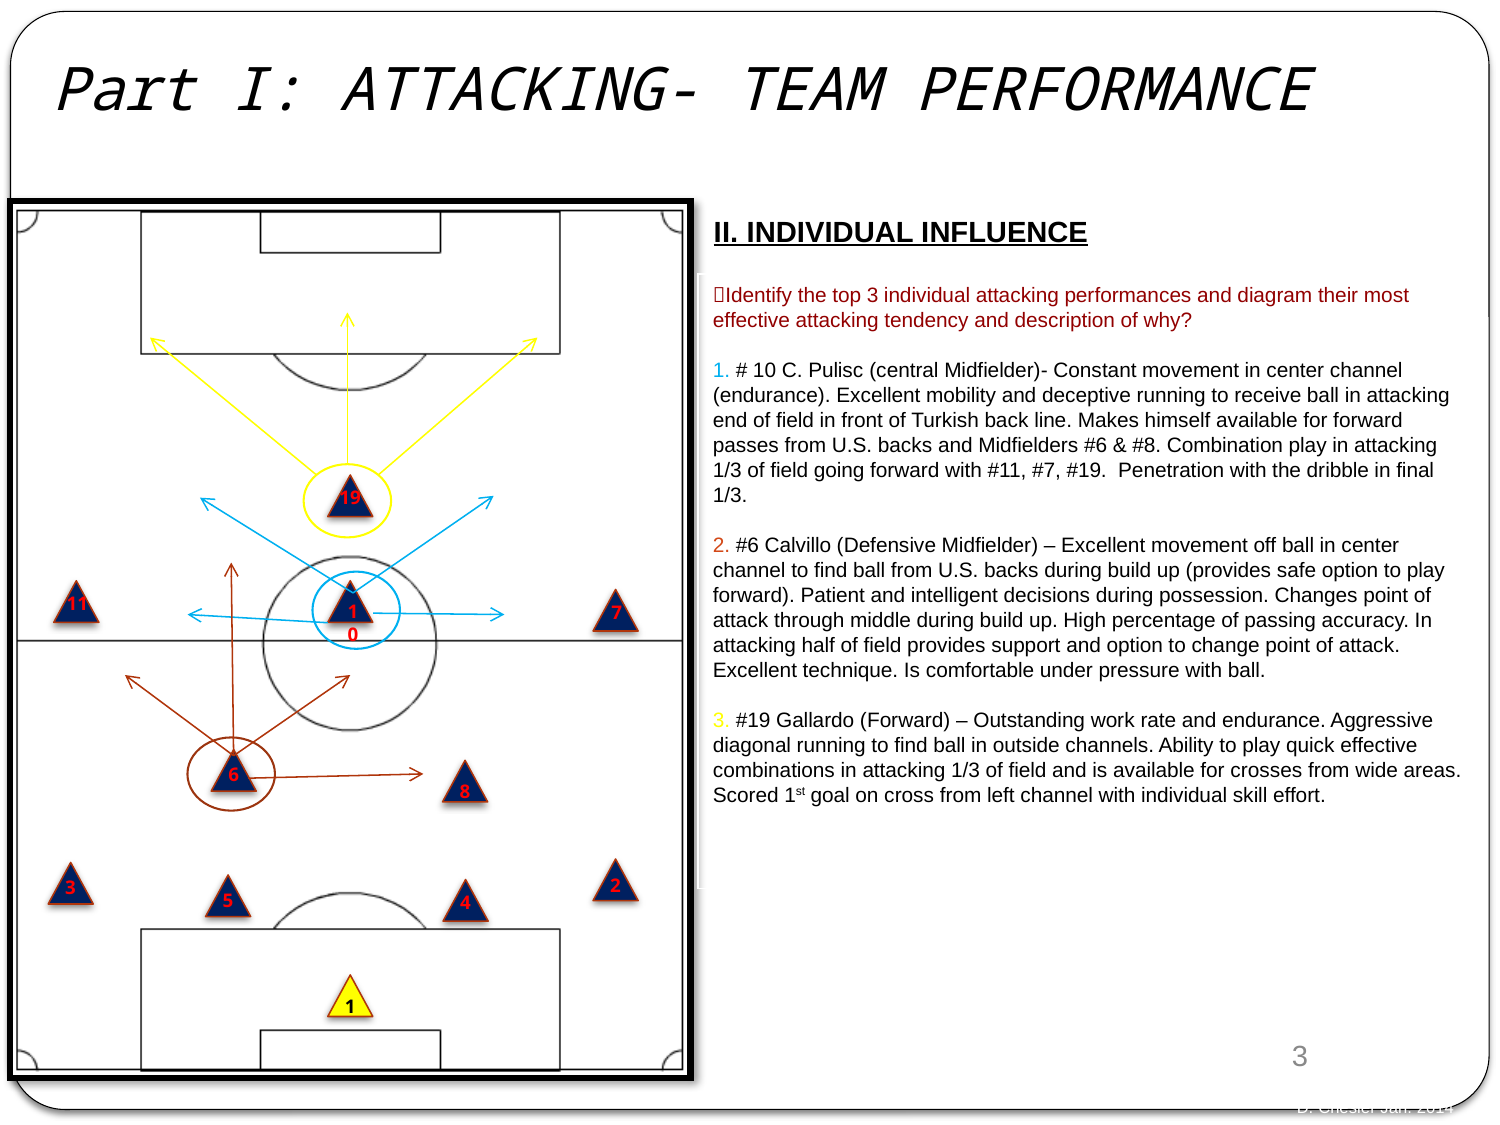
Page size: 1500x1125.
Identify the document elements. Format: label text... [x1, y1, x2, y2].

text_box Identify the top 3 individual attacking performances and diagram their most effective attacking tendency and description of why? 1. # 10 C. Pulisc (central Midfielder)- Constant movement in center channel (endurance). Excellent mobility and deceptive running to receive ball in attacking end of field in front of Turkish back line. Makes himself available for forward passes from U.S. backs and Midfielders #6 & #8. Combination play in attacking 1/3 of field going forward with #11, #7, #19. Penetration with the dribble in final 1/3. 2. #6 Calvillo (Defensive Midfielder) – Excellent movement off ball in center channel to find ball from U.S. backs during build up (provides safe option to play forward). Patient and intelligent decisions during possession. Changes point of attack through middle during build up. High percentage of passing accuracy. In attacking half of field provides support and option to change point of attack. Excellent technique. Is comfortable under pressure with ball. 3. #19 Gallardo (Forward) – Outstanding work rate and endurance. Aggressive diagonal running to find ball in outside channels. Ability to play quick effective combinations in attacking 1/3 of field and is available for crosses from wide areas. Scored 1st goal on cross from left channel with individual skill effort. [698, 274, 1479, 889]
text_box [149, 337, 317, 476]
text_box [239, 611, 328, 615]
picture [12, 204, 688, 1076]
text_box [235, 674, 351, 756]
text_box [247, 773, 424, 779]
text_box D. Chesler Jan. 2014 [1282, 1089, 1500, 1124]
slide_number 3 [1125, 1024, 1476, 1085]
title Part I: ATTACKING- TEAM PERFORMANCE [37, 0, 1475, 138]
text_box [352, 495, 494, 594]
text_box II. INDIVIDUAL INFLUENCE [698, 206, 1267, 256]
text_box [199, 497, 354, 594]
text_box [187, 611, 225, 615]
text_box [124, 674, 234, 756]
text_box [230, 562, 234, 673]
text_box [378, 337, 538, 476]
